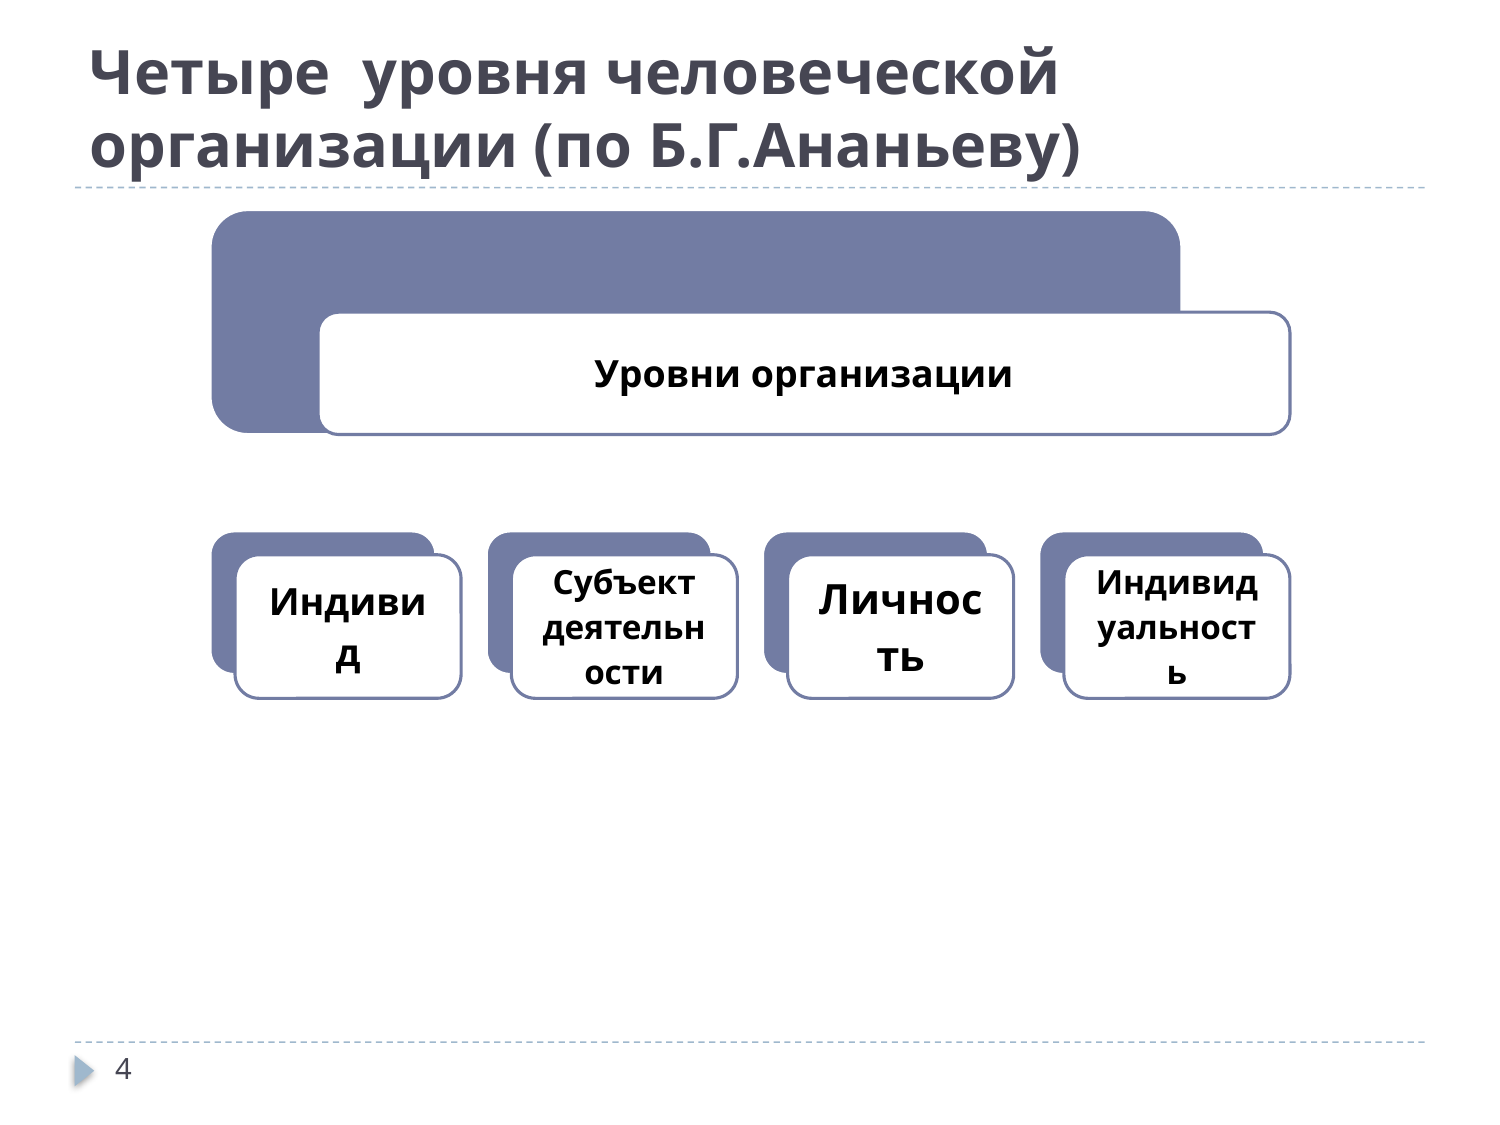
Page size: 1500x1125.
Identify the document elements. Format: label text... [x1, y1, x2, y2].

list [74, 209, 1426, 1020]
slide_number 4 [100, 1042, 426, 1103]
title Четыре уровня человеческой организации (по Б.Г.Ананьеву) [75, 24, 1425, 188]
